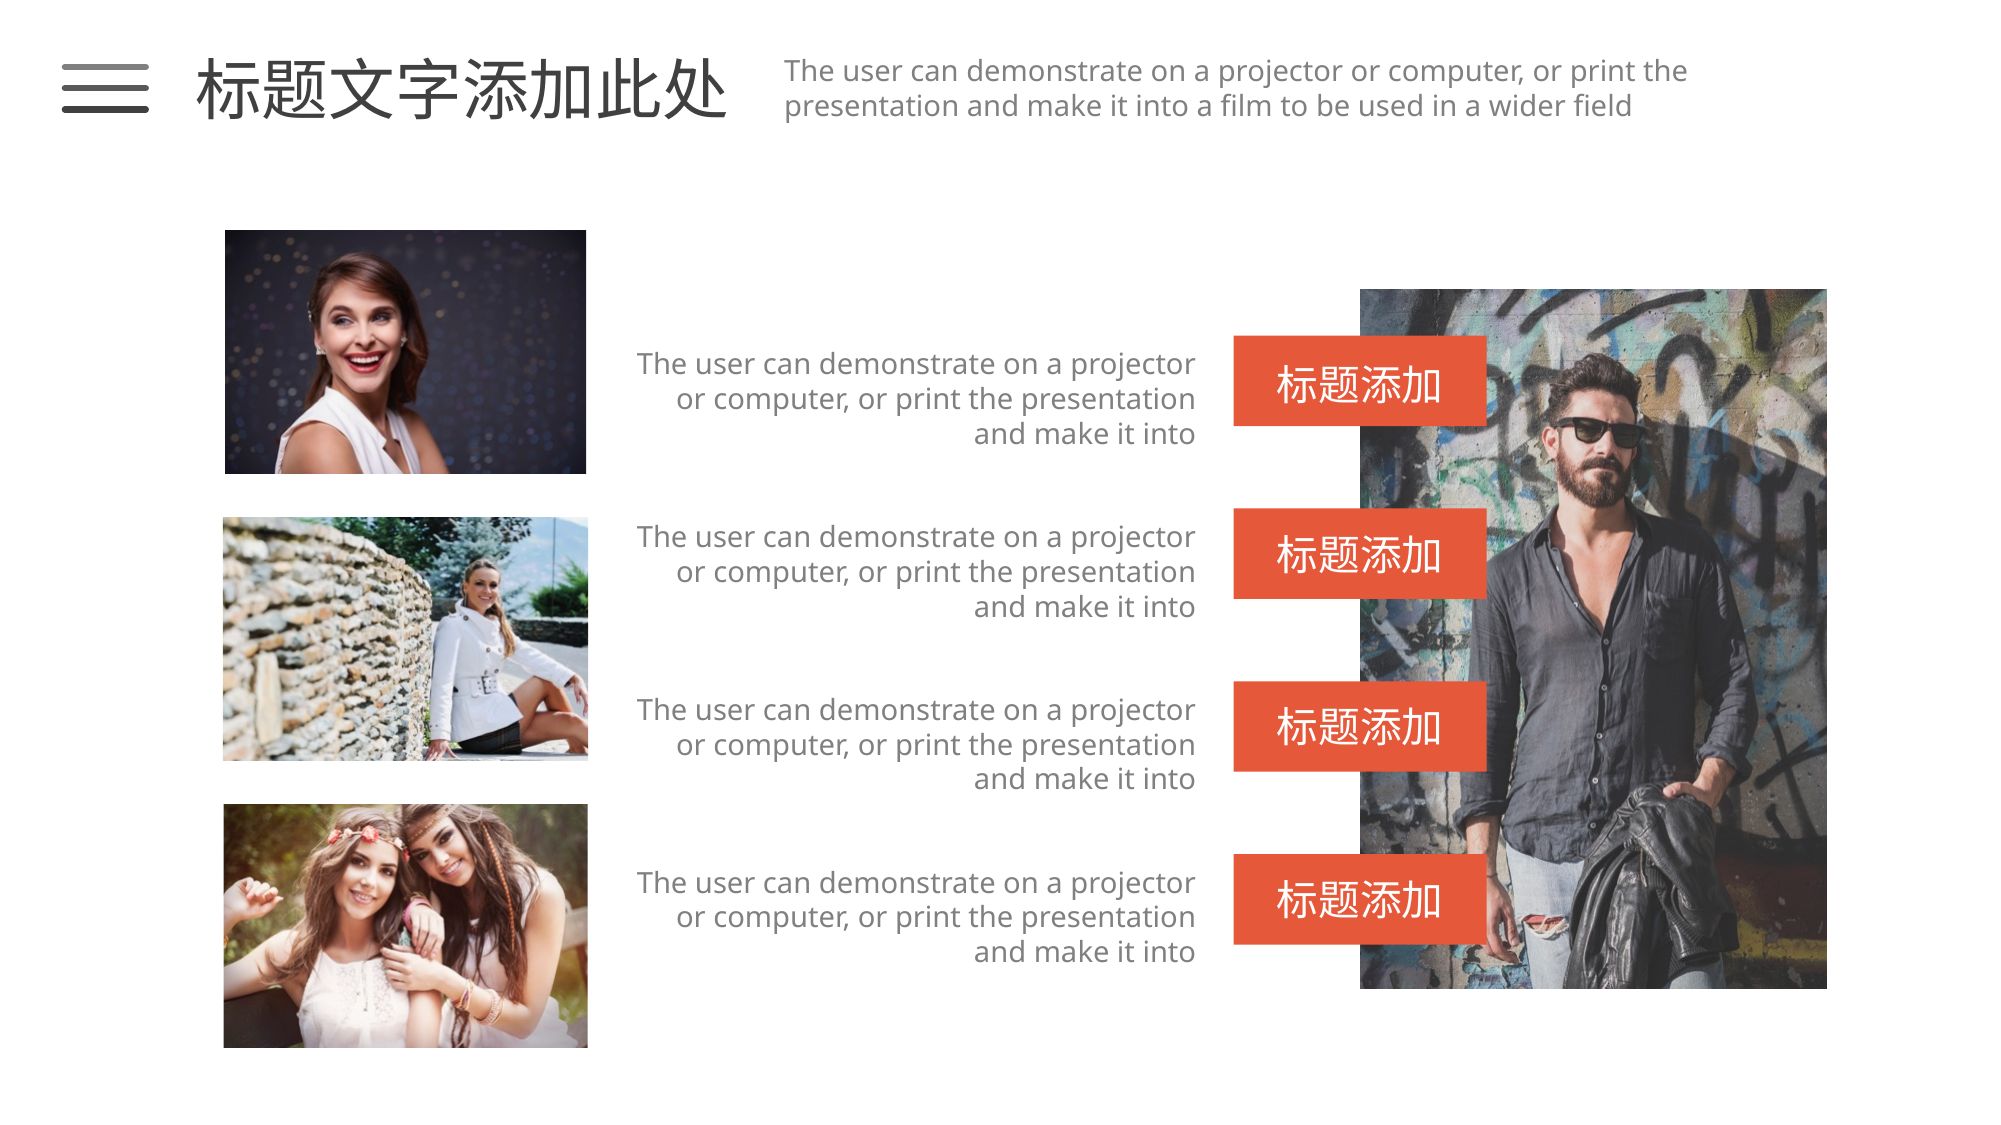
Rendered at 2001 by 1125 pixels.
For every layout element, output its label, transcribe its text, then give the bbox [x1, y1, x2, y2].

text_box The user can demonstrate on a projector or computer, or print the presentation and make it into a film to be used in a wider field [769, 45, 1827, 130]
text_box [605, 335, 1487, 460]
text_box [605, 854, 1487, 978]
text_box 标题文字添加此处 [180, 40, 745, 135]
picture [223, 804, 588, 1048]
picture [225, 230, 587, 474]
picture [222, 517, 589, 761]
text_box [605, 508, 1487, 632]
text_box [605, 681, 1487, 805]
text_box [64, 66, 146, 110]
picture [1360, 289, 1827, 989]
